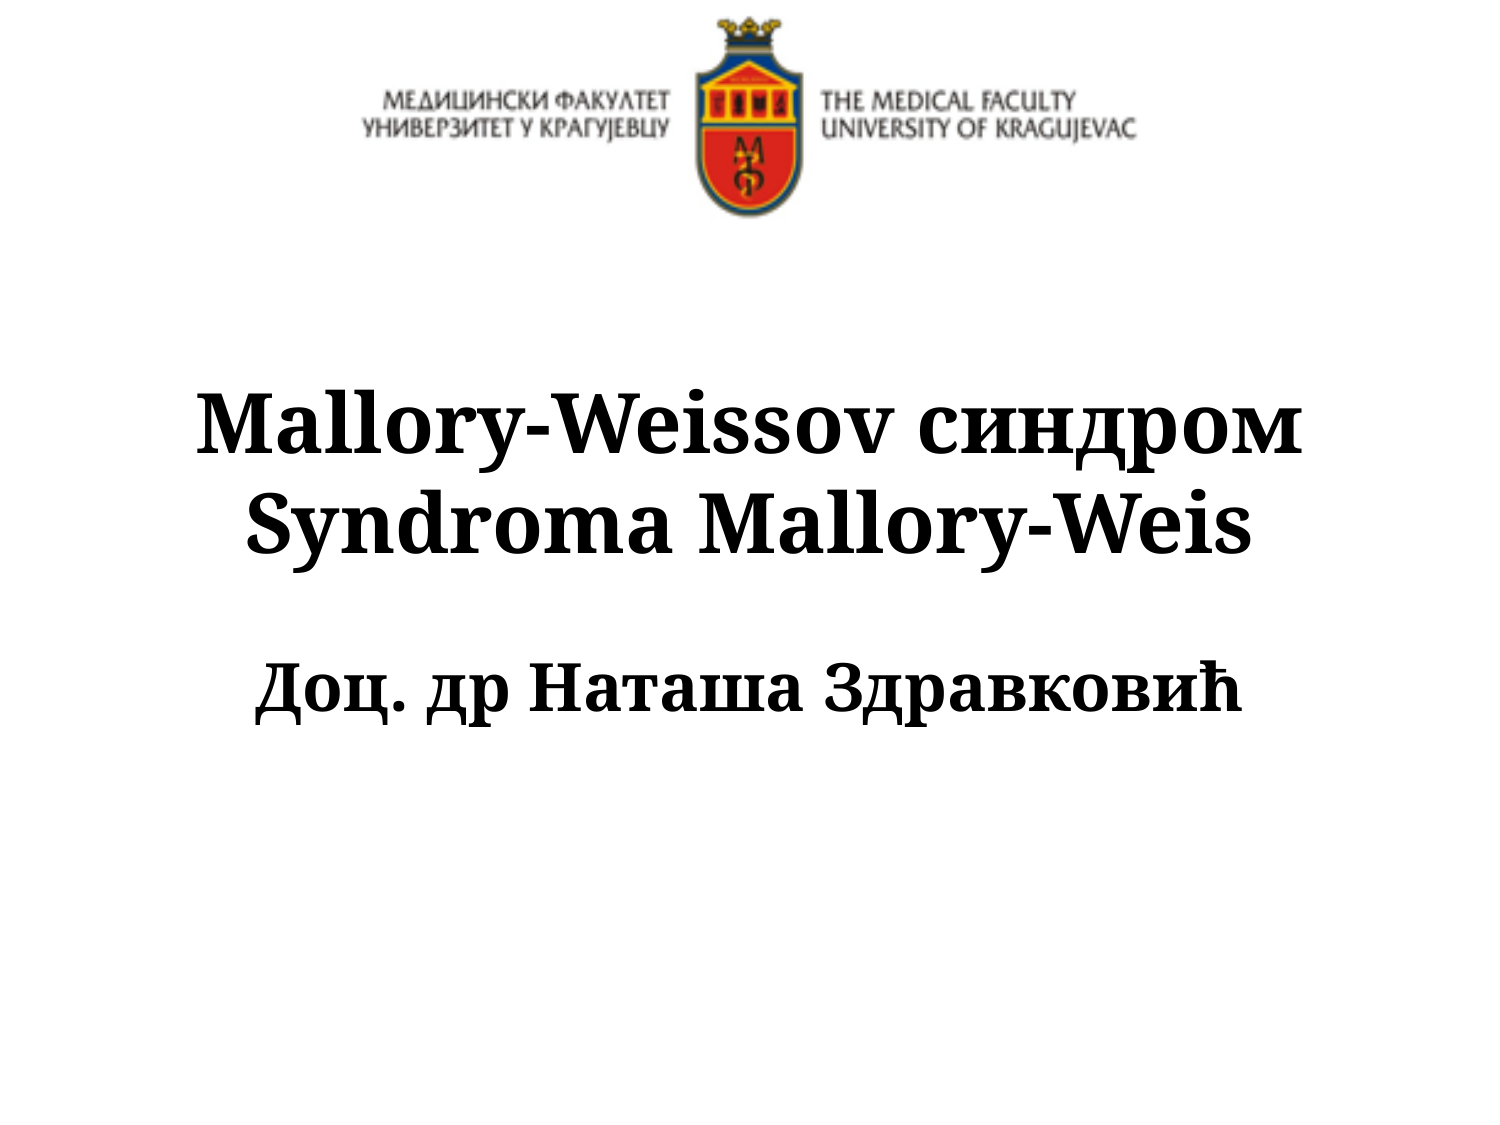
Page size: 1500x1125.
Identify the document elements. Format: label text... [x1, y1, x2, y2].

title Mallory-Weissov синдром Syndroma Mallory-Weis [112, 349, 1388, 591]
subtitle Доц. др Наташа Здравковић [225, 637, 1275, 925]
picture [210, 12, 1351, 251]
